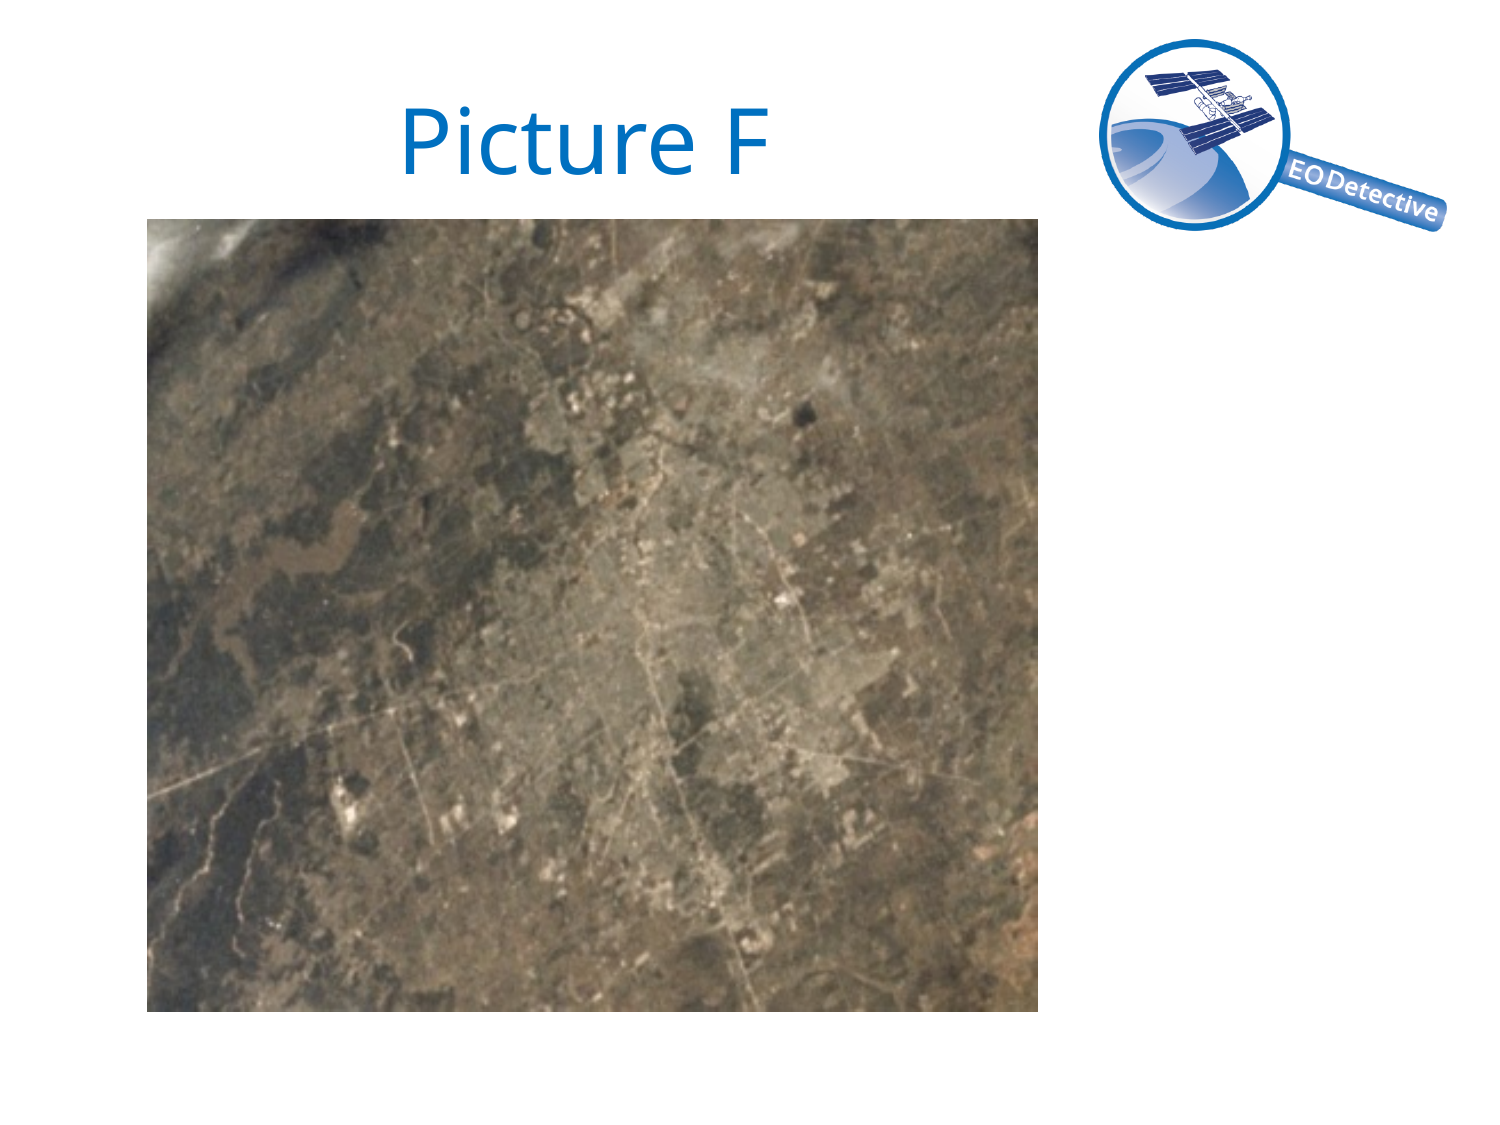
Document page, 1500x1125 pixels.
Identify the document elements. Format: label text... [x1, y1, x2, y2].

title Picture F [75, 45, 1093, 232]
picture [1099, 39, 1447, 232]
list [147, 219, 1039, 1012]
